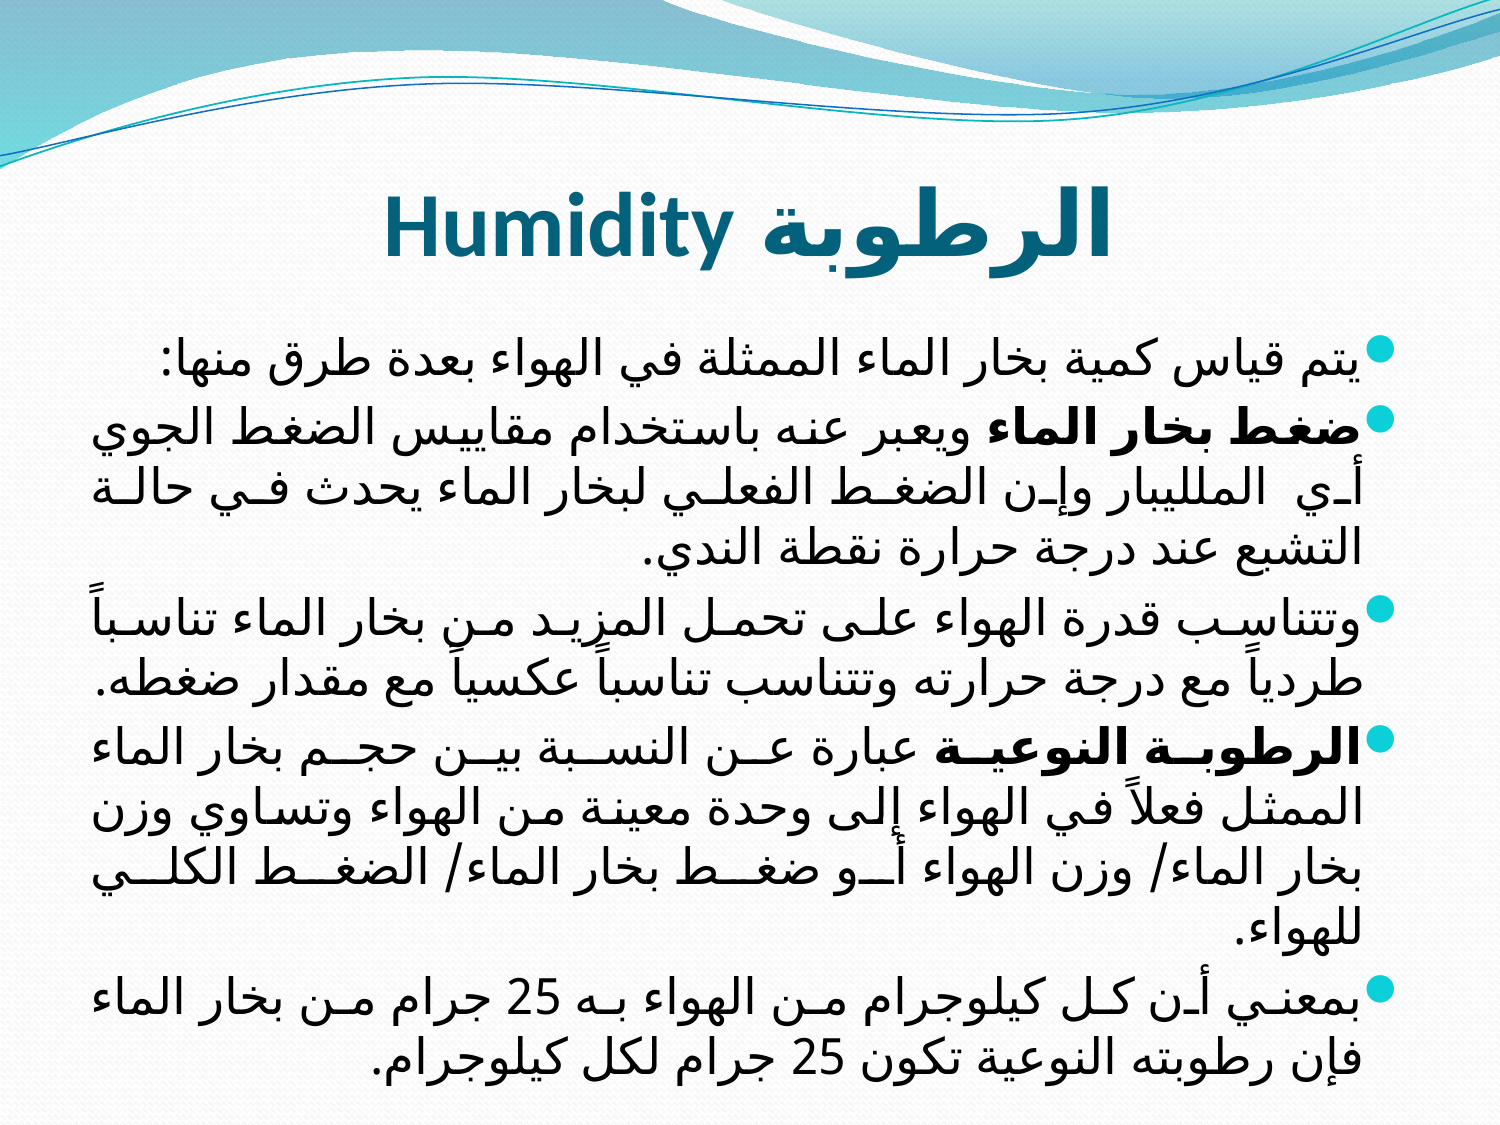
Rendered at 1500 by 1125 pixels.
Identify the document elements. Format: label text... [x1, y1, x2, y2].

title الرطوبة Humidity [75, 115, 1425, 275]
list يتم قياس كمية بخار الماء الممثلة في الهواء بعدة طرق منها: ضغط بخار الماء ويعبر عنه باستخدام مقاييس الضغط الجوي أي الملليبار وإن الضغط الفعلي لبخار الماء يحدث في حالة التشبع عند درجة حرارة نقطة الندي. وتتناسب قدرة الهواء على تحمل المزيد من بخار الماء تناسباً طردياً مع درجة حرارته وتتناسب تناسباً عكسياً مع مقدار ضغطه. الرطوبة النوعية عبارة عن النسبة بين حجم بخار الماء الممثل فعلاً في الهواء إلى وحدة معينة من الهواء وتساوي وزن بخار الماء/ وزن الهواء أو ضغط بخار الماء/ الضغط الكلي للهواء. بمعني أن كل كيلوجرام من الهواء به 25 جرام من بخار الماء فإن رطوبته النوعية تكون 25 جرام لكل كيلوجرام. [75, 317, 1425, 1038]
